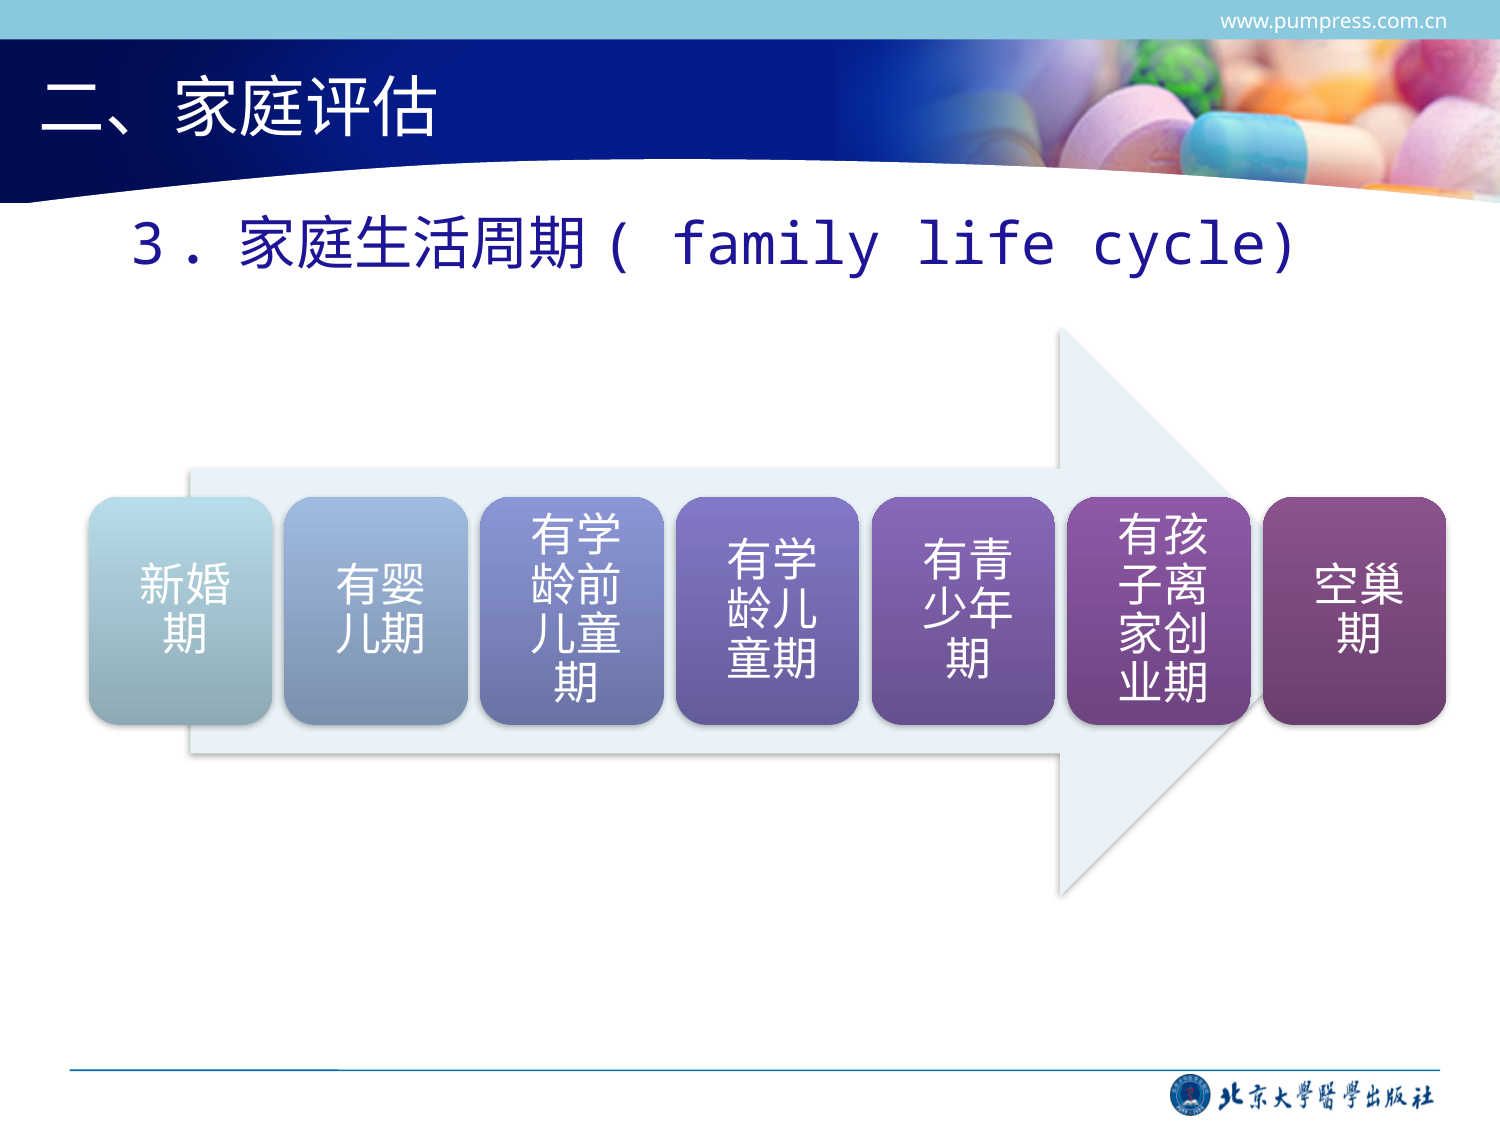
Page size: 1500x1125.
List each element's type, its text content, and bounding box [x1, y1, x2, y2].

slide_number www.pumpress.com.cn [1024, 0, 1463, 38]
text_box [88, 326, 1448, 897]
picture [0, 40, 1500, 203]
picture [1170, 1074, 1436, 1118]
title 二、家庭评估 [23, 58, 1349, 152]
list 3．家庭生活周期( family life cycle) [49, 198, 1463, 1026]
